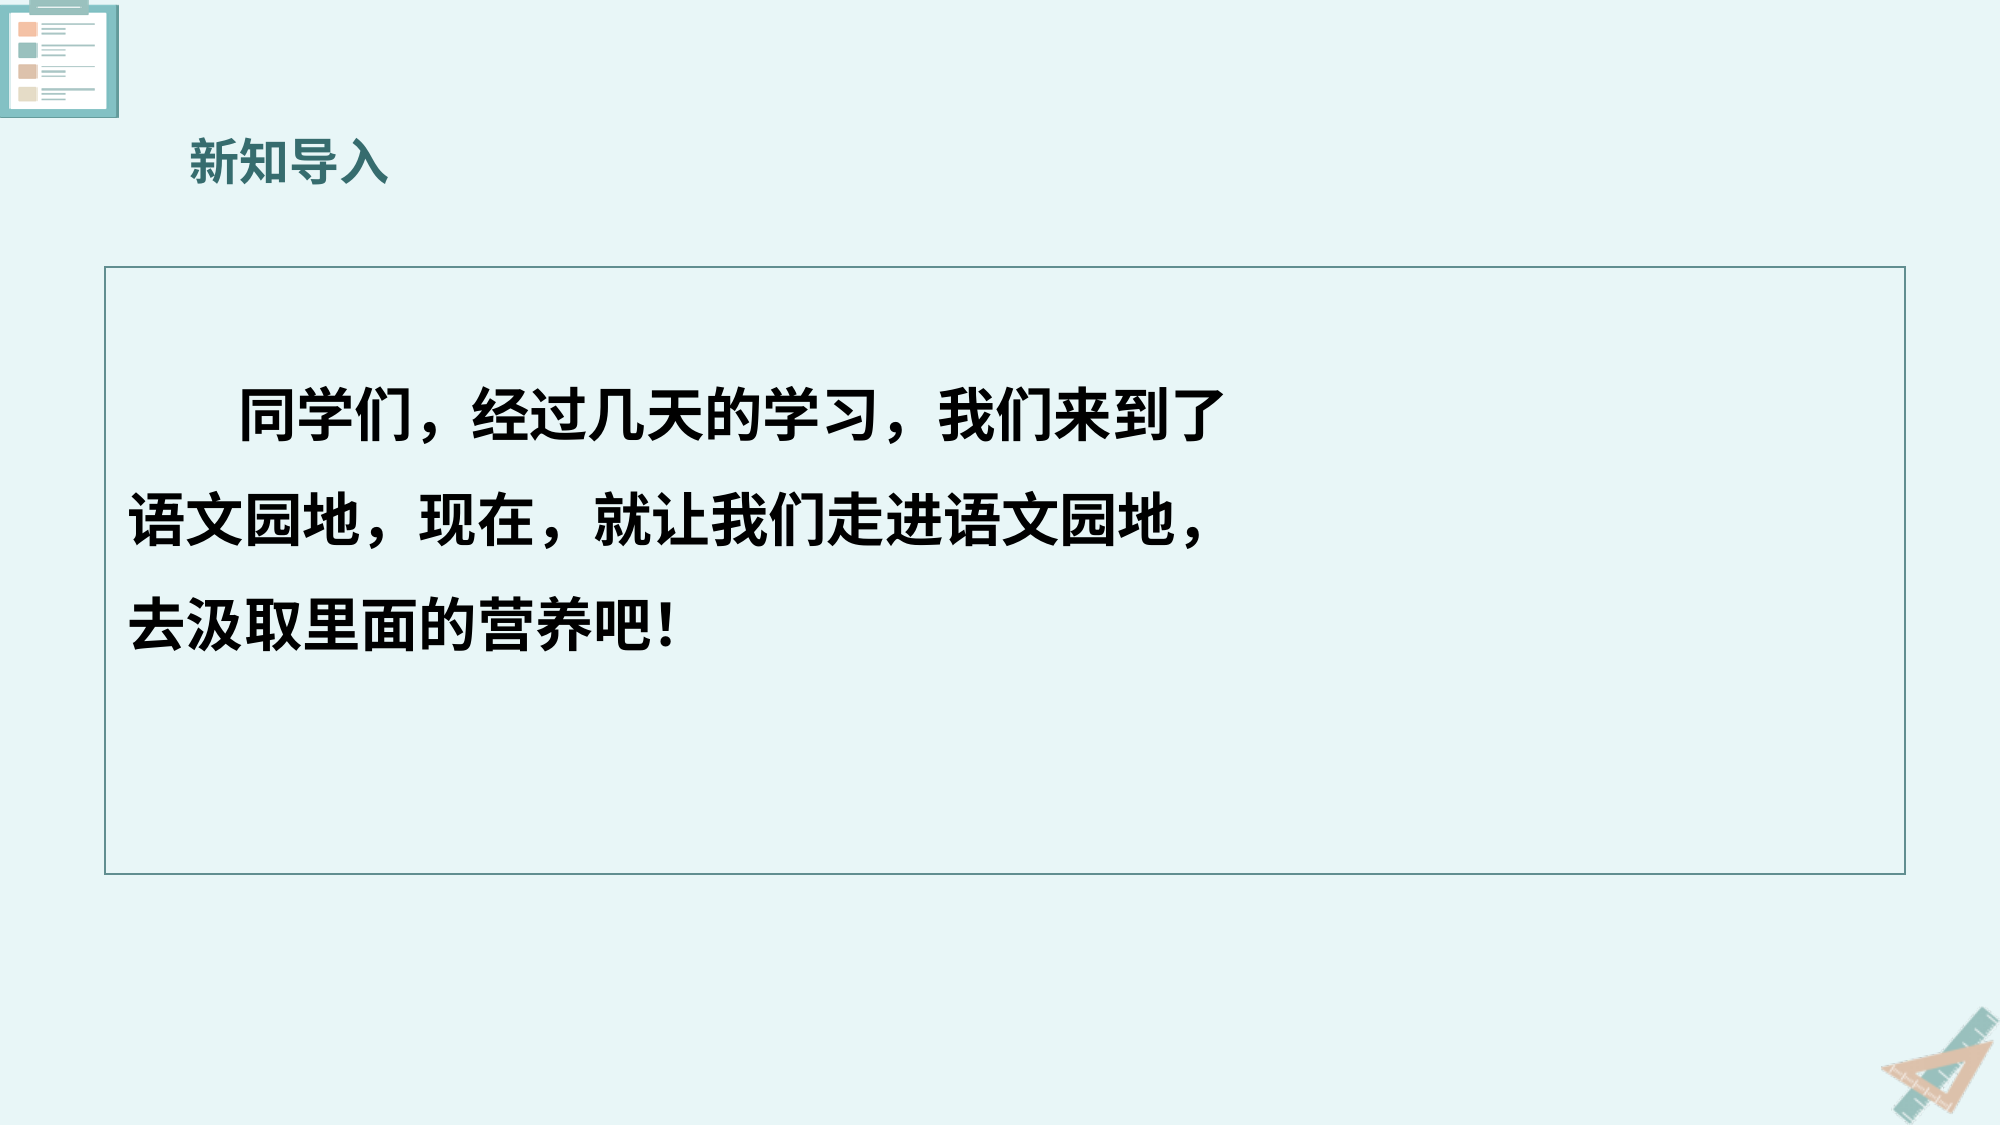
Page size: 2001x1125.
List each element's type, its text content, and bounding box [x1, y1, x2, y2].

picture [1881, 1006, 2000, 1125]
text_box [104, 266, 1906, 875]
picture [0, 0, 119, 119]
text_box 新知导入 [174, 123, 405, 199]
